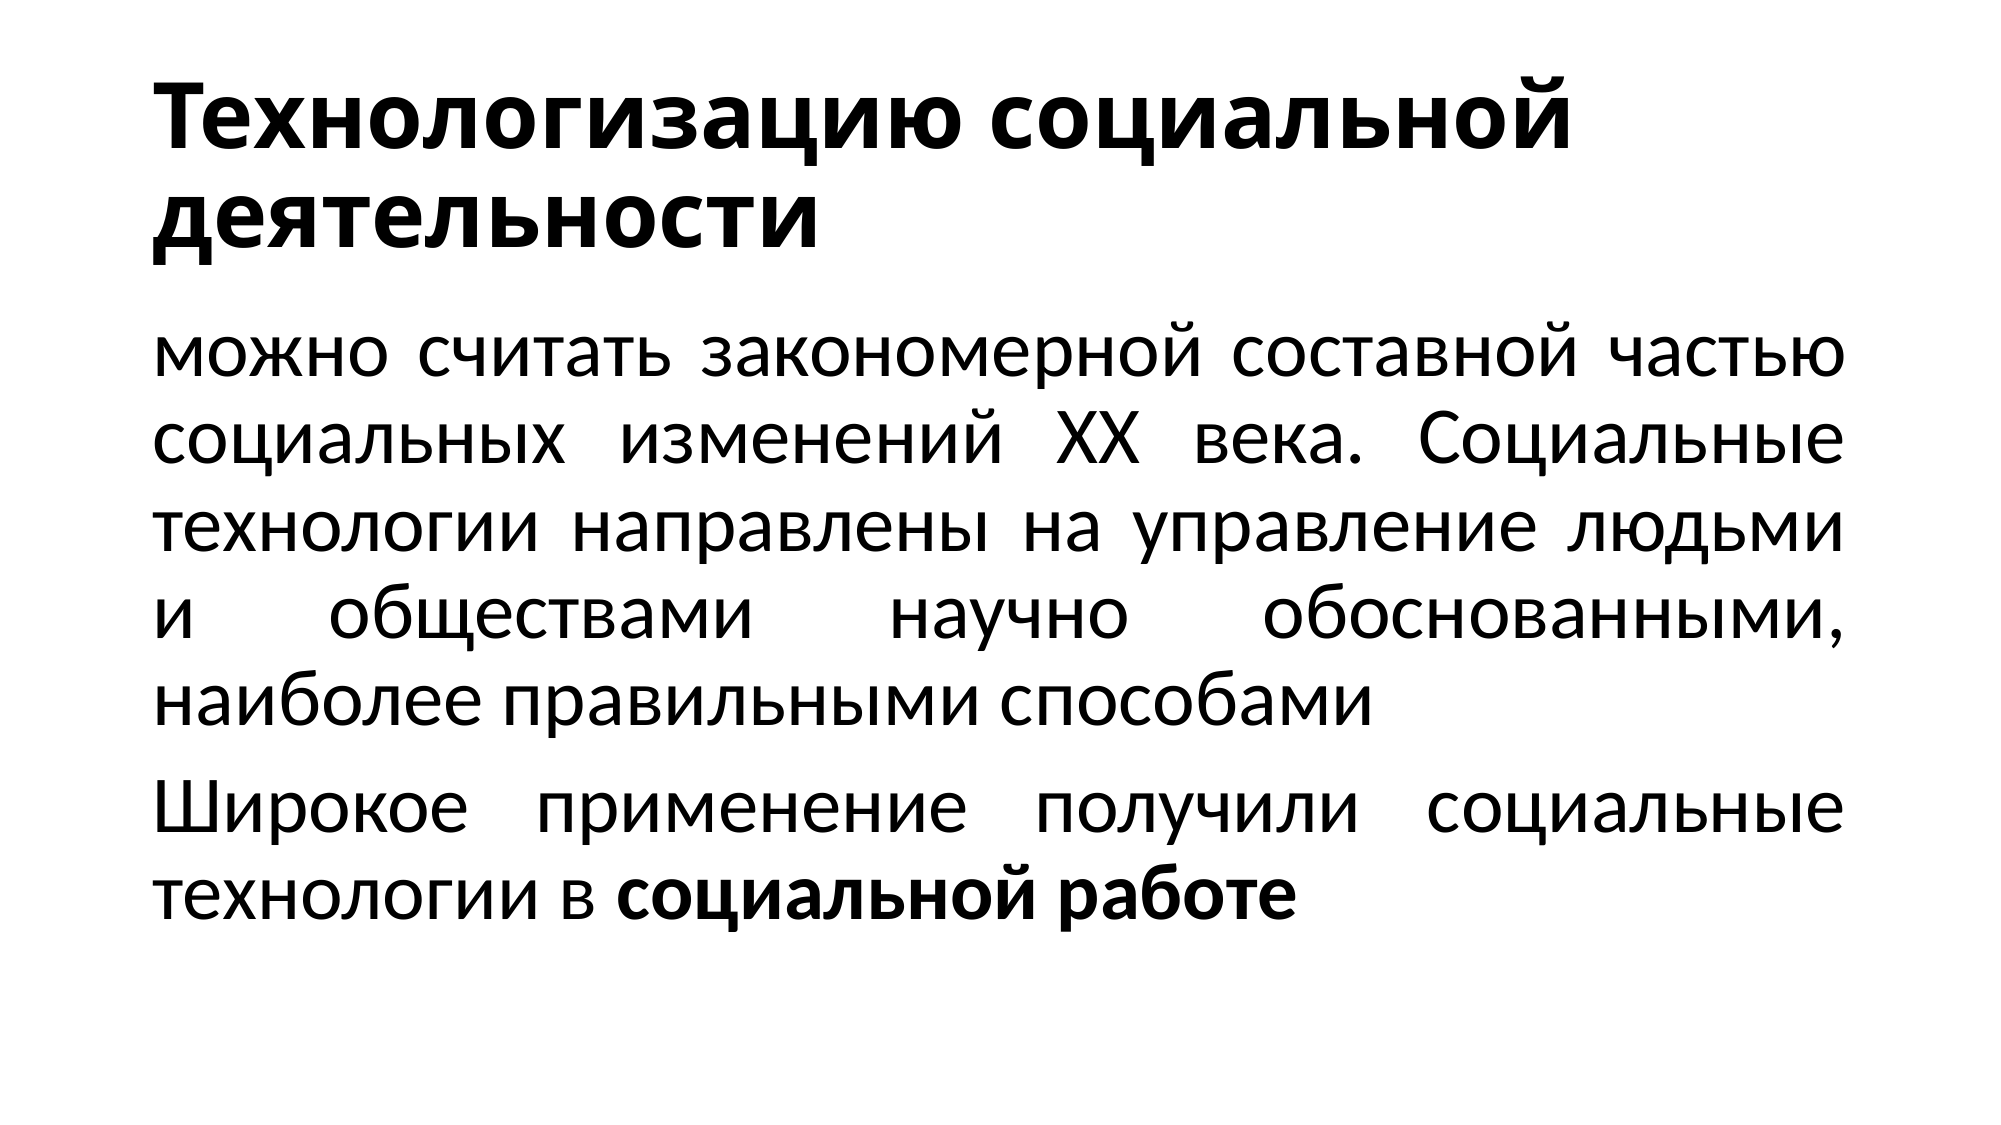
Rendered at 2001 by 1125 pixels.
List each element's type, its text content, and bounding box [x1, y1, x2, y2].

title Технологизацию социальной деятельности [137, 59, 1863, 278]
list можно считать закономерной составной частью социальных изменений XX века. Социальные технологии направлены на управление людьми и обществами научно обоснованными, наиболее правильными способами Широкое применение получили социальные технологии в социальной работе [137, 299, 1863, 1014]
